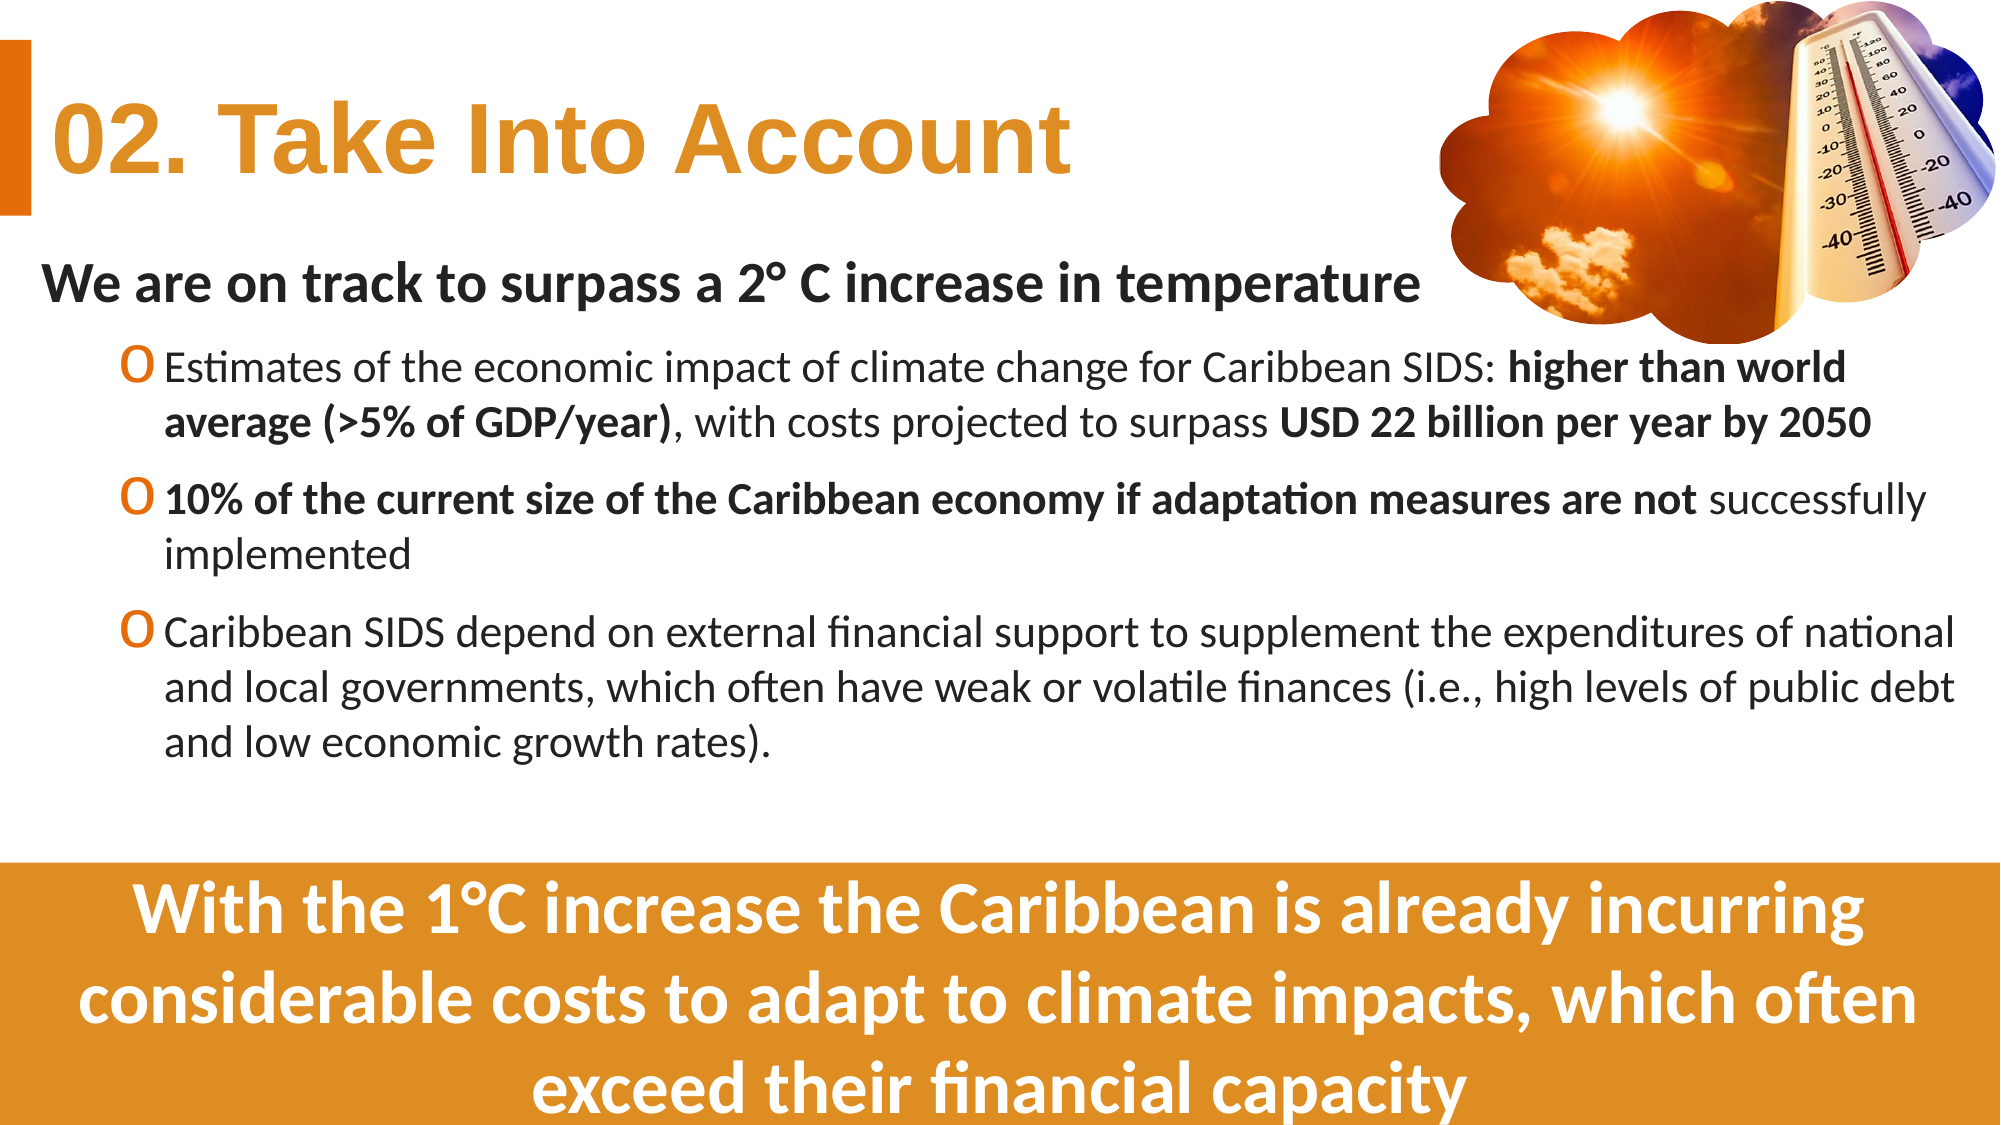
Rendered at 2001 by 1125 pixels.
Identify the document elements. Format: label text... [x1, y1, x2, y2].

text_box With the 1°C increase the Caribbean is already incurring considerable costs to adapt to climate impacts, which often exceed their financial capacity [0, 861, 2000, 1125]
text_box 02. Take Into Account [29, 65, 1096, 201]
picture [1439, 0, 1996, 344]
text_box We are on track to surpass a 2° C increase in temperature Estimates of the economic impact of climate change for Caribbean SIDS: higher than world average (>5% of GDP/year), with costs projected to surpass USD 22 billion per year by 2050 10% of the current size of the Caribbean economy if adaptation measures are not successfully implemented Caribbean SIDS depend on external financial support to supplement the expenditures of national and local governments, which often have weak or volatile finances (i.e., high levels of public debt and low economic growth rates). [27, 236, 1973, 774]
